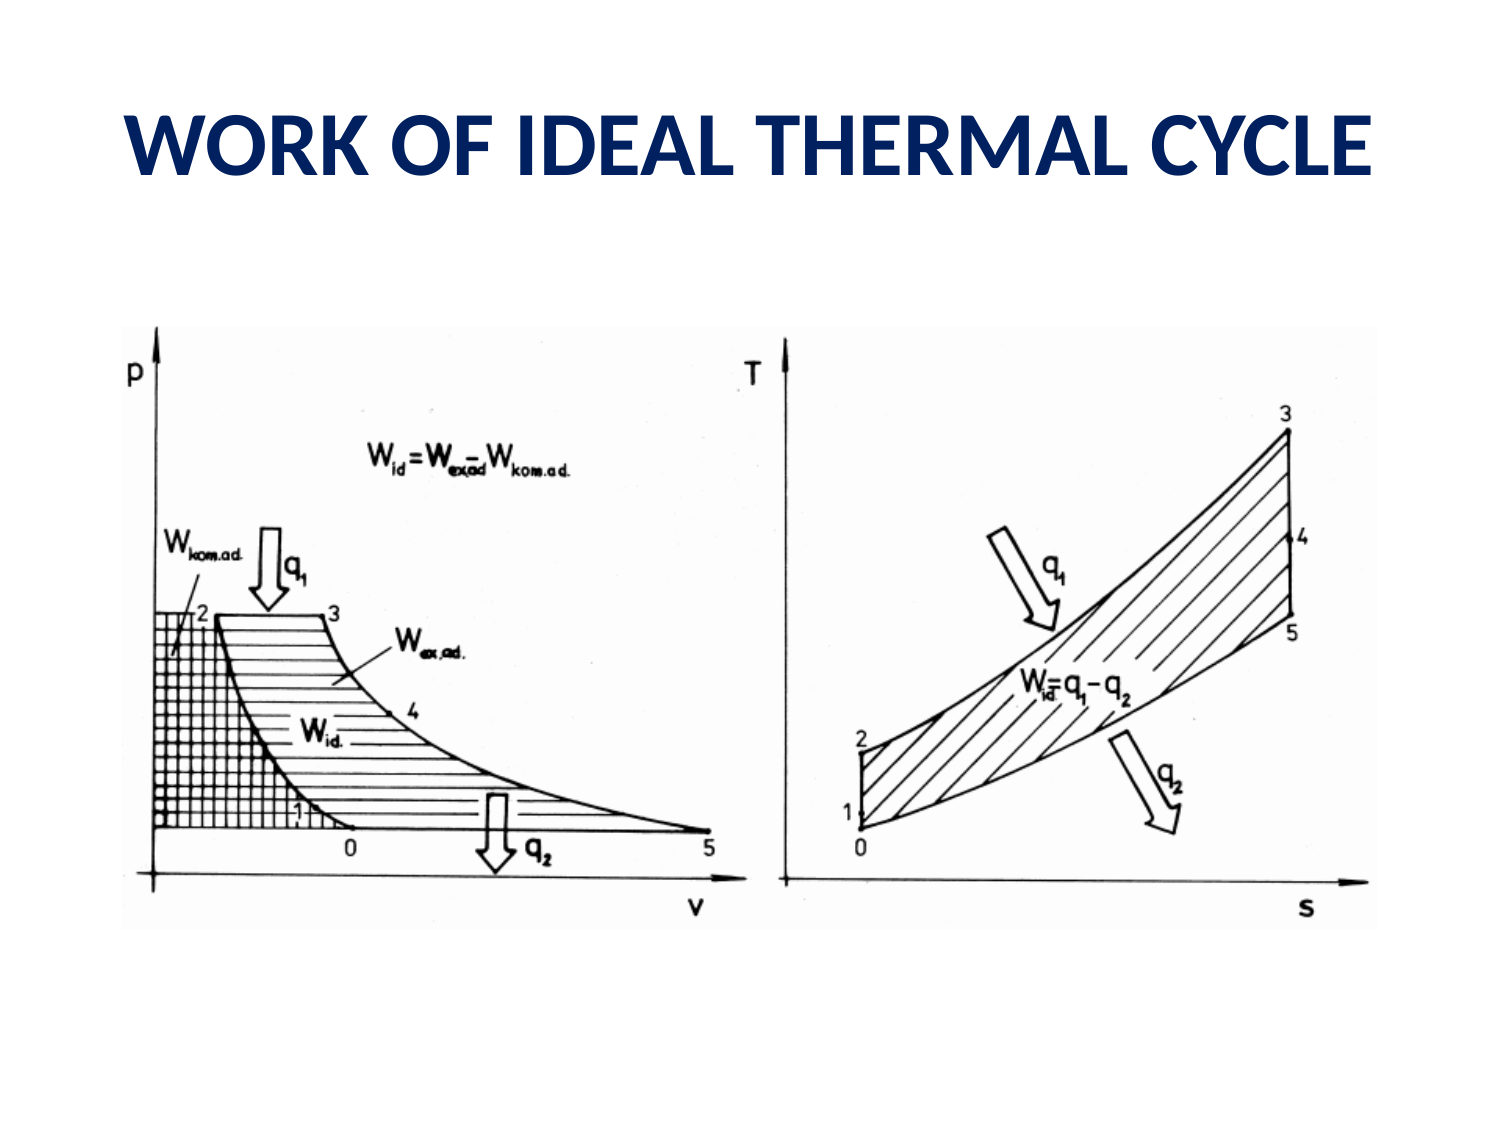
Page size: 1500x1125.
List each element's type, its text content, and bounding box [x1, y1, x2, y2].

title WORK OF IDEAL THERMAL CYCLE [75, 45, 1425, 233]
picture [122, 326, 1378, 930]
